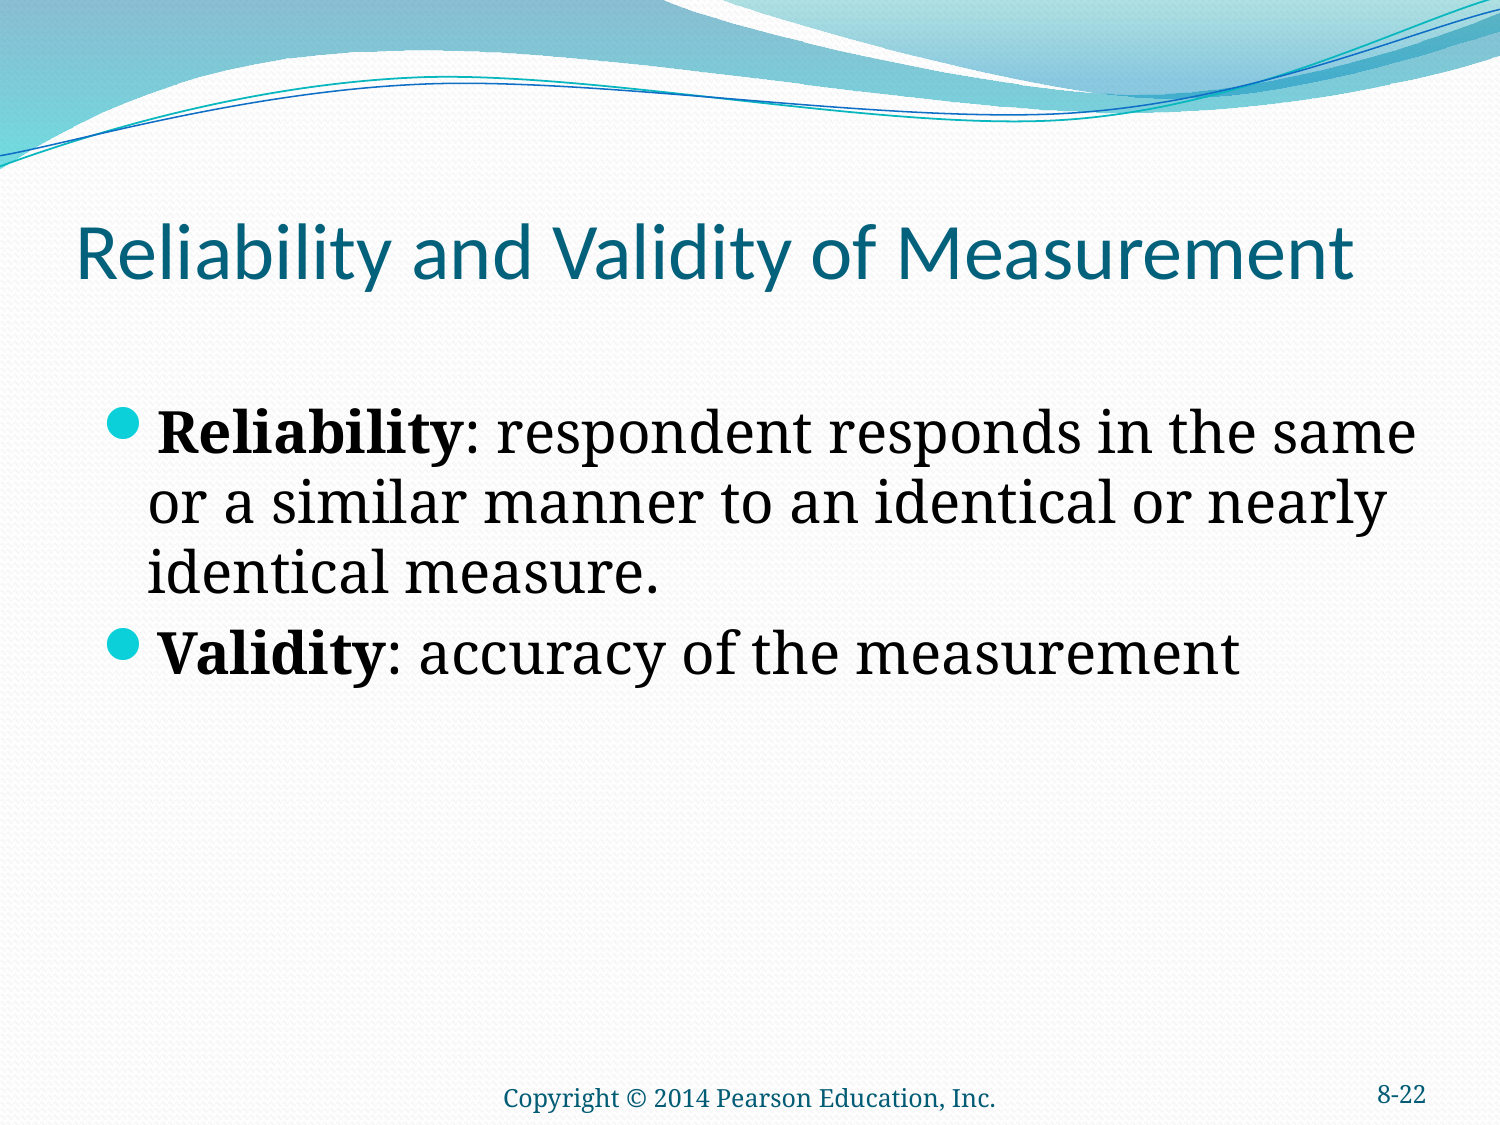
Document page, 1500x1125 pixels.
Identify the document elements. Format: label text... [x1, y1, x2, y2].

title Reliability and Validity of Measurement [75, 149, 1425, 338]
list Reliability: respondent responds in the same or a similar manner to an identical or nearly identical measure. Validity: accuracy of the measurement [87, 387, 1438, 1108]
